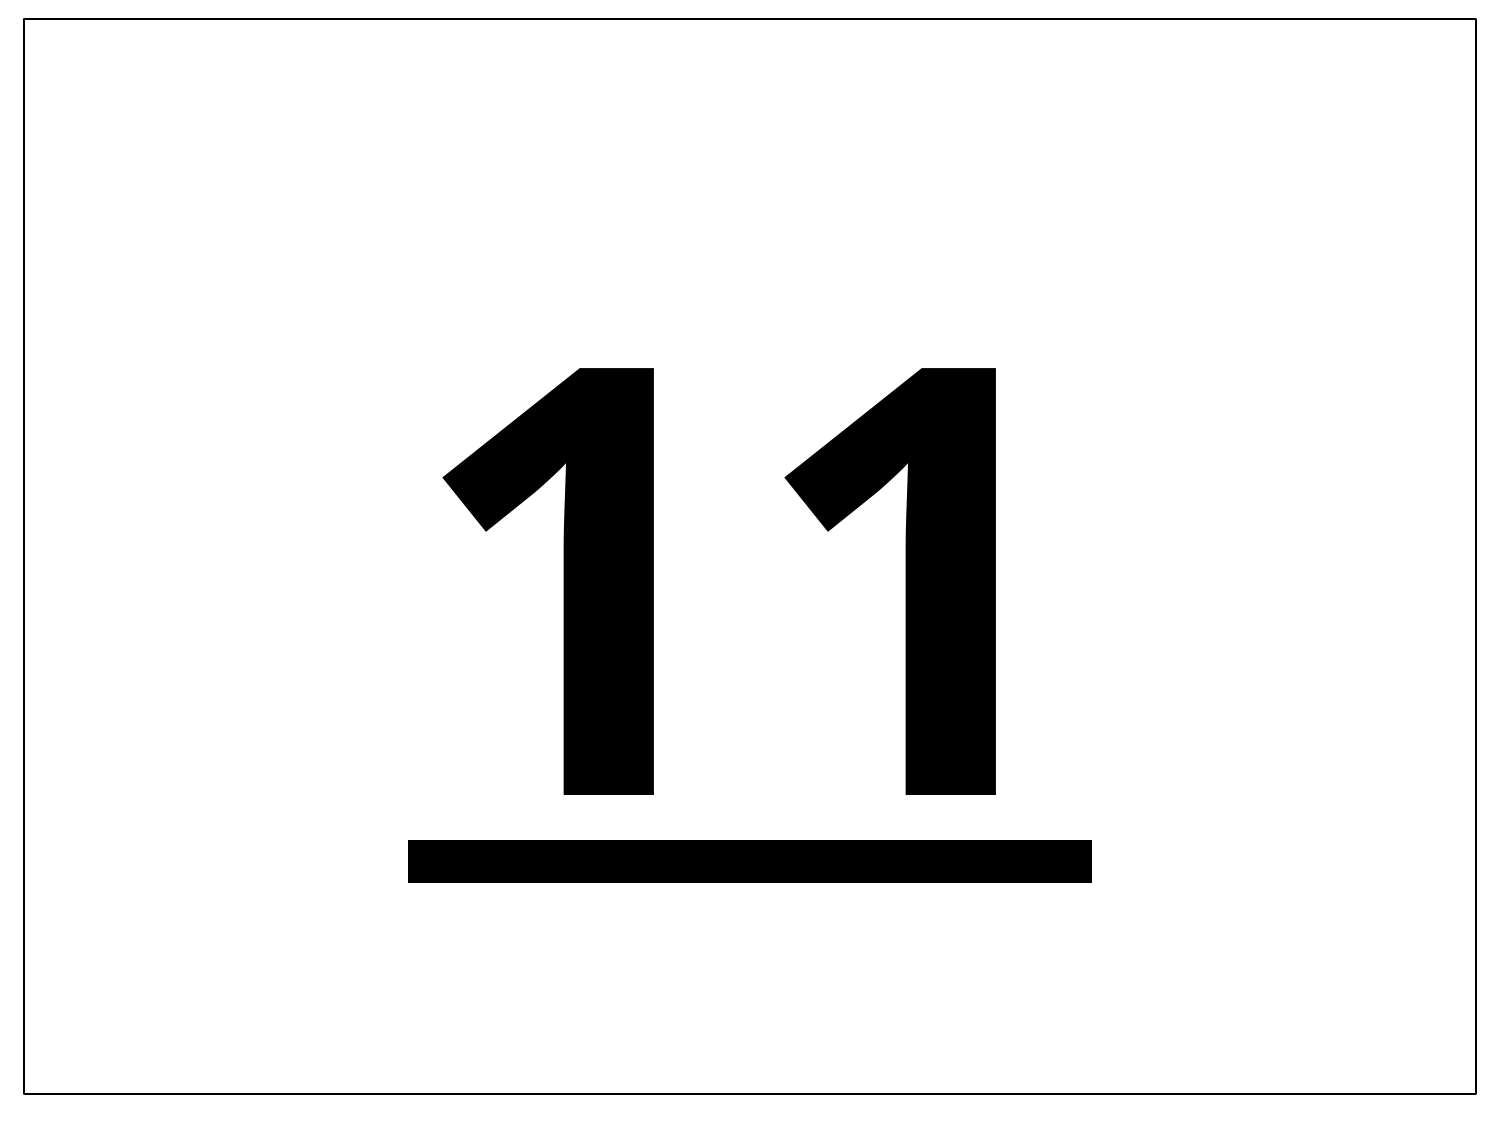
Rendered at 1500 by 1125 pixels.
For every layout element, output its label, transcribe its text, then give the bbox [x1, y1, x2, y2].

text_box 11 [21, 17, 1479, 1096]
